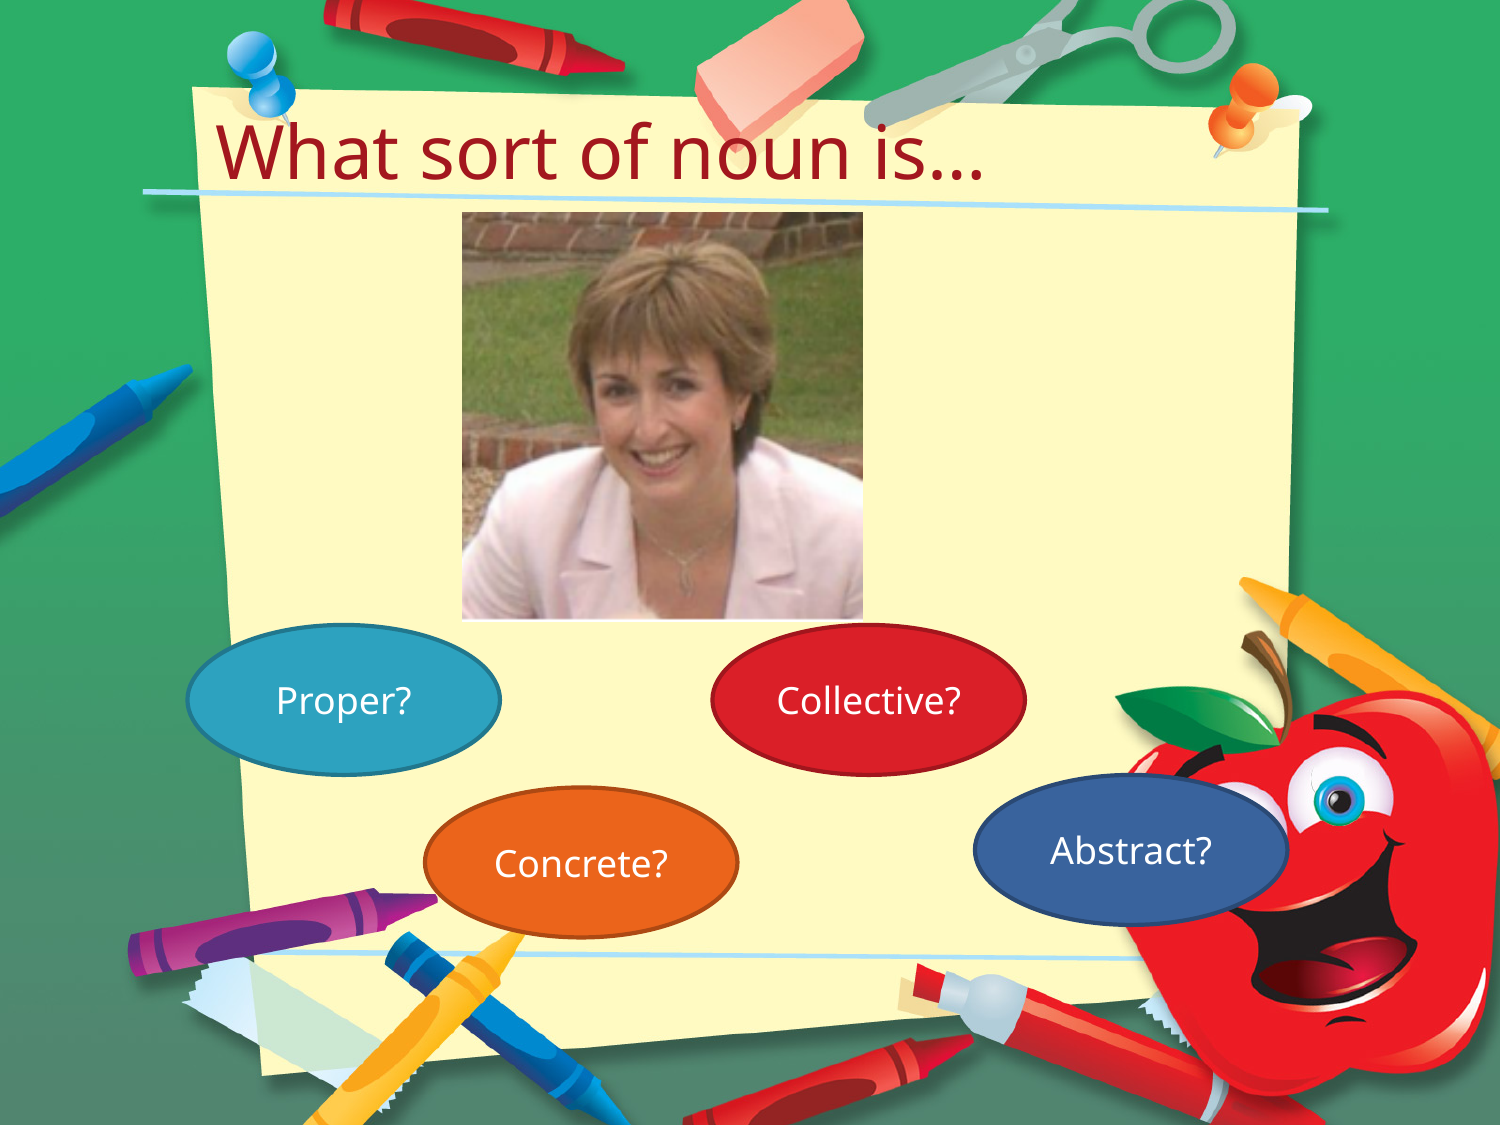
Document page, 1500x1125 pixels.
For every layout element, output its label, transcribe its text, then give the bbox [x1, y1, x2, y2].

text_box Proper? [185, 622, 503, 778]
text_box Concrete? [422, 785, 740, 940]
title What sort of noun is… [200, 112, 1500, 188]
text_box Collective? [710, 622, 1028, 778]
text_box Abstract? [972, 772, 1290, 928]
picture [0, 0, 1500, 1125]
